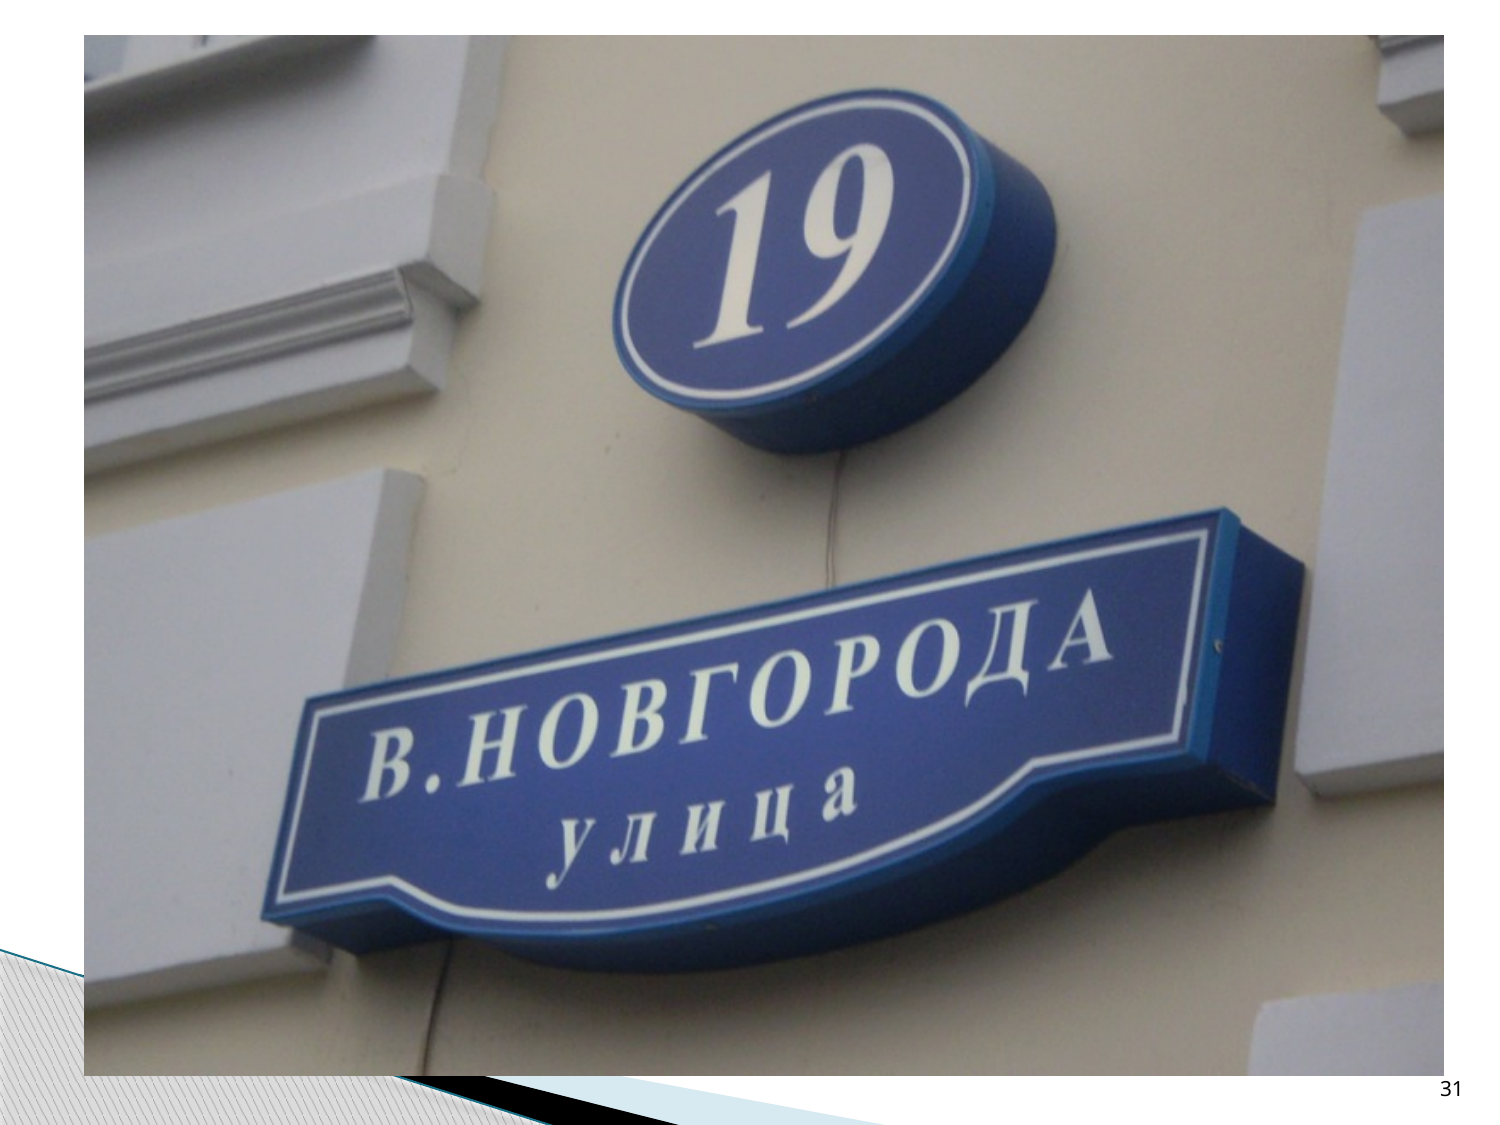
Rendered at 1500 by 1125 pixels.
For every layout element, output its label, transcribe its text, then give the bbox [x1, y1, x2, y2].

slide_number 31 [1418, 1051, 1479, 1112]
picture [83, 35, 1445, 1077]
